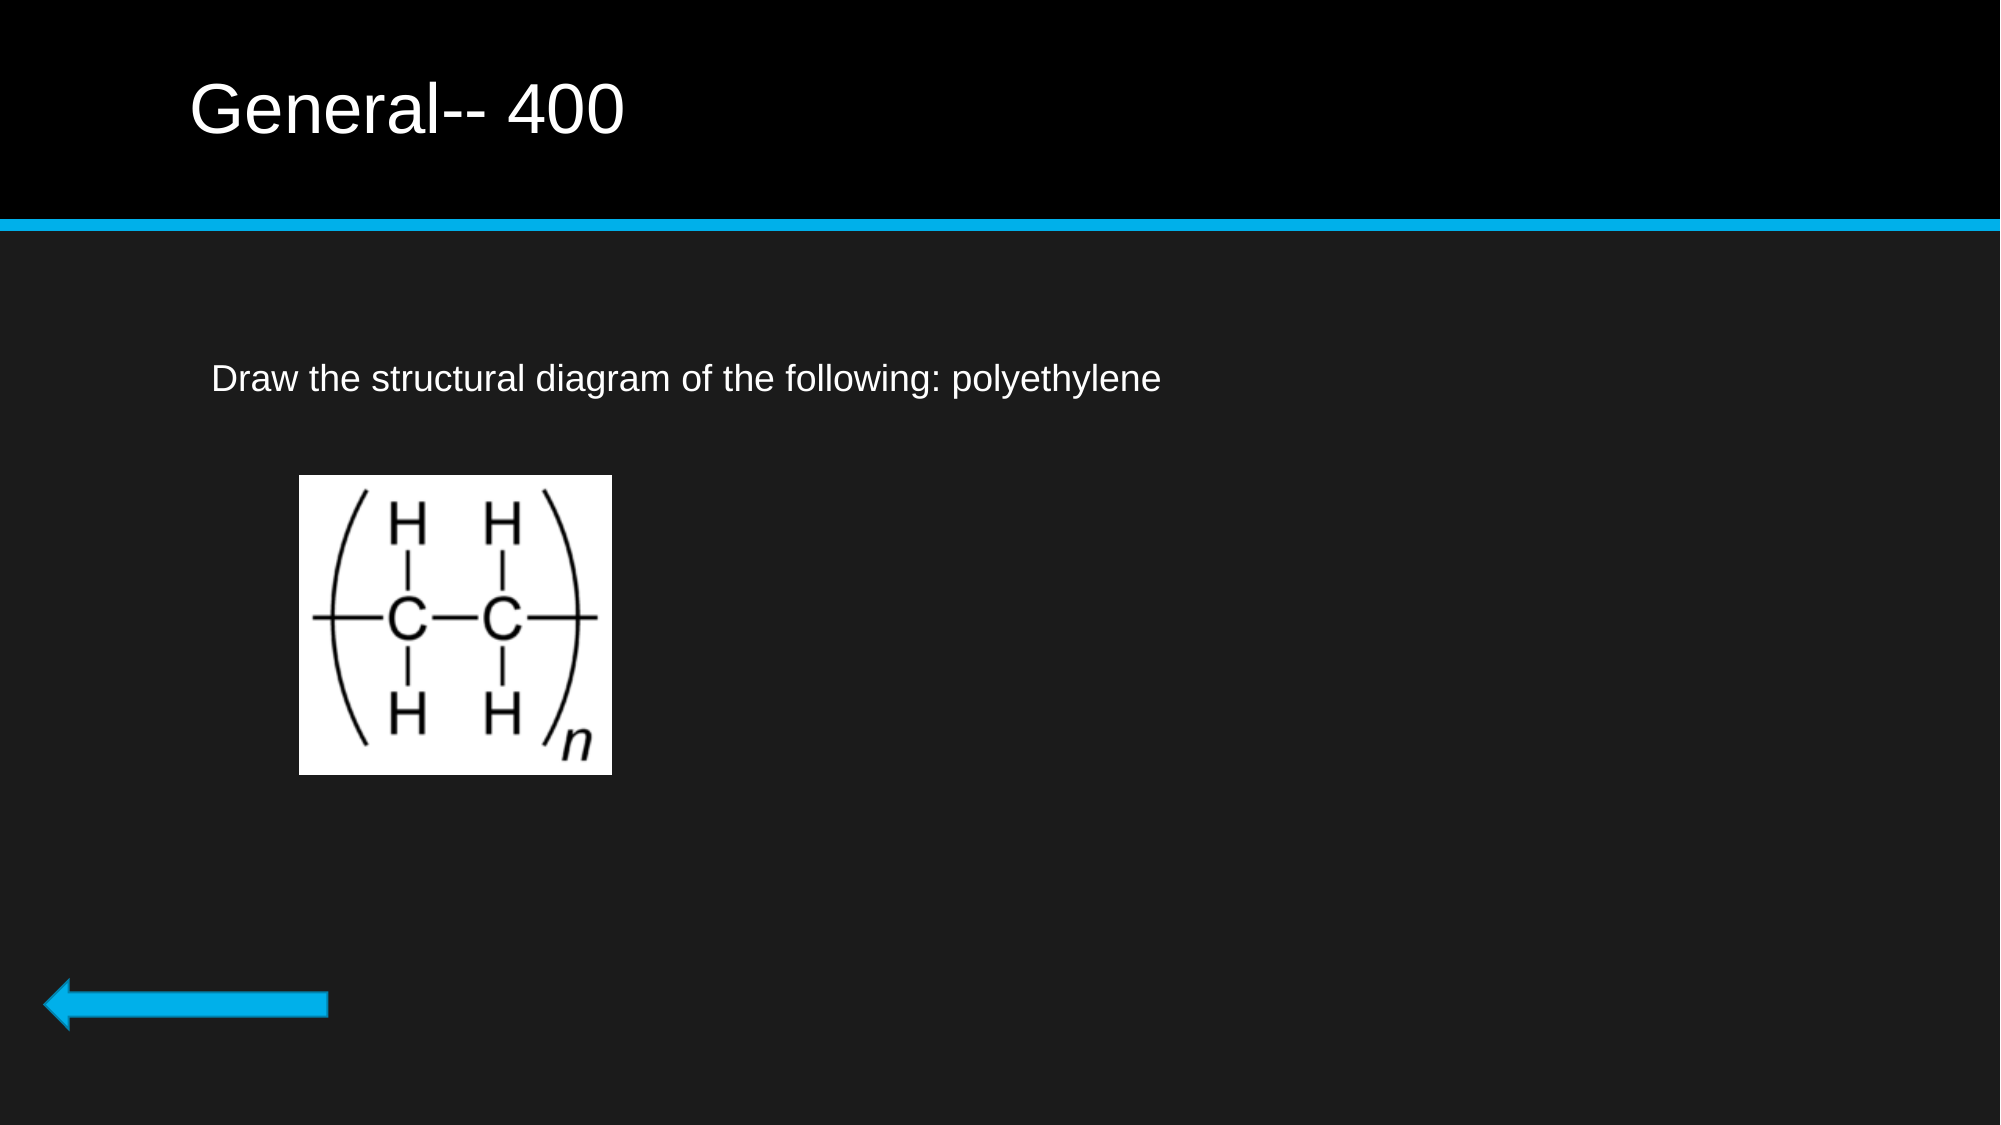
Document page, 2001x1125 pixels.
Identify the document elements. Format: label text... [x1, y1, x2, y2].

picture [299, 475, 612, 775]
text_box Draw the structural diagram of the following: polyethylene [196, 346, 1177, 406]
title General-- 400 [174, 20, 1825, 201]
text_box [42, 977, 329, 1032]
